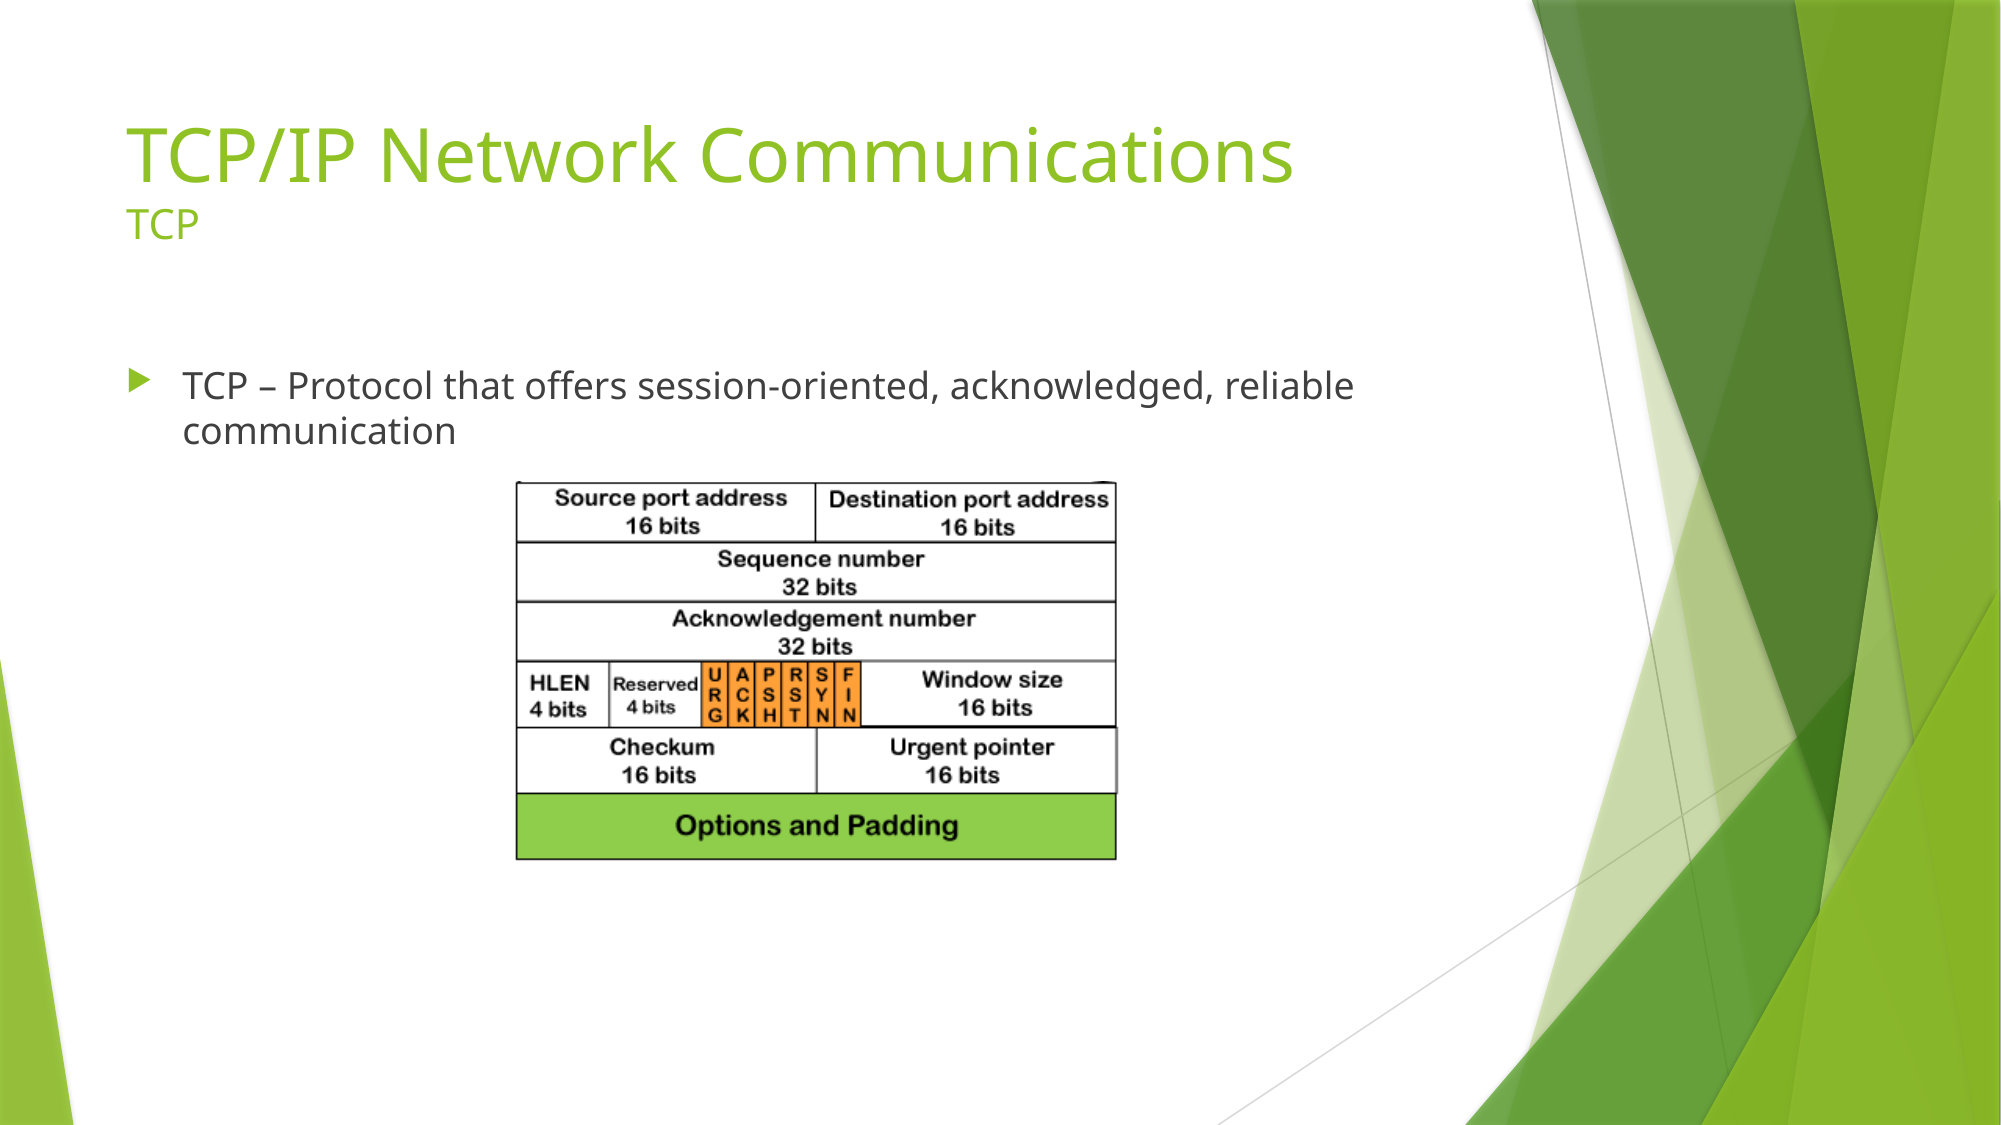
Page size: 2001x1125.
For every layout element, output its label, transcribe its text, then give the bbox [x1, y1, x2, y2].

list TCP – Protocol that offers session-oriented, acknowledged, reliable communication [111, 354, 1522, 992]
picture [512, 480, 1120, 865]
title TCP/IP Network Communications TCP [111, 99, 1522, 317]
